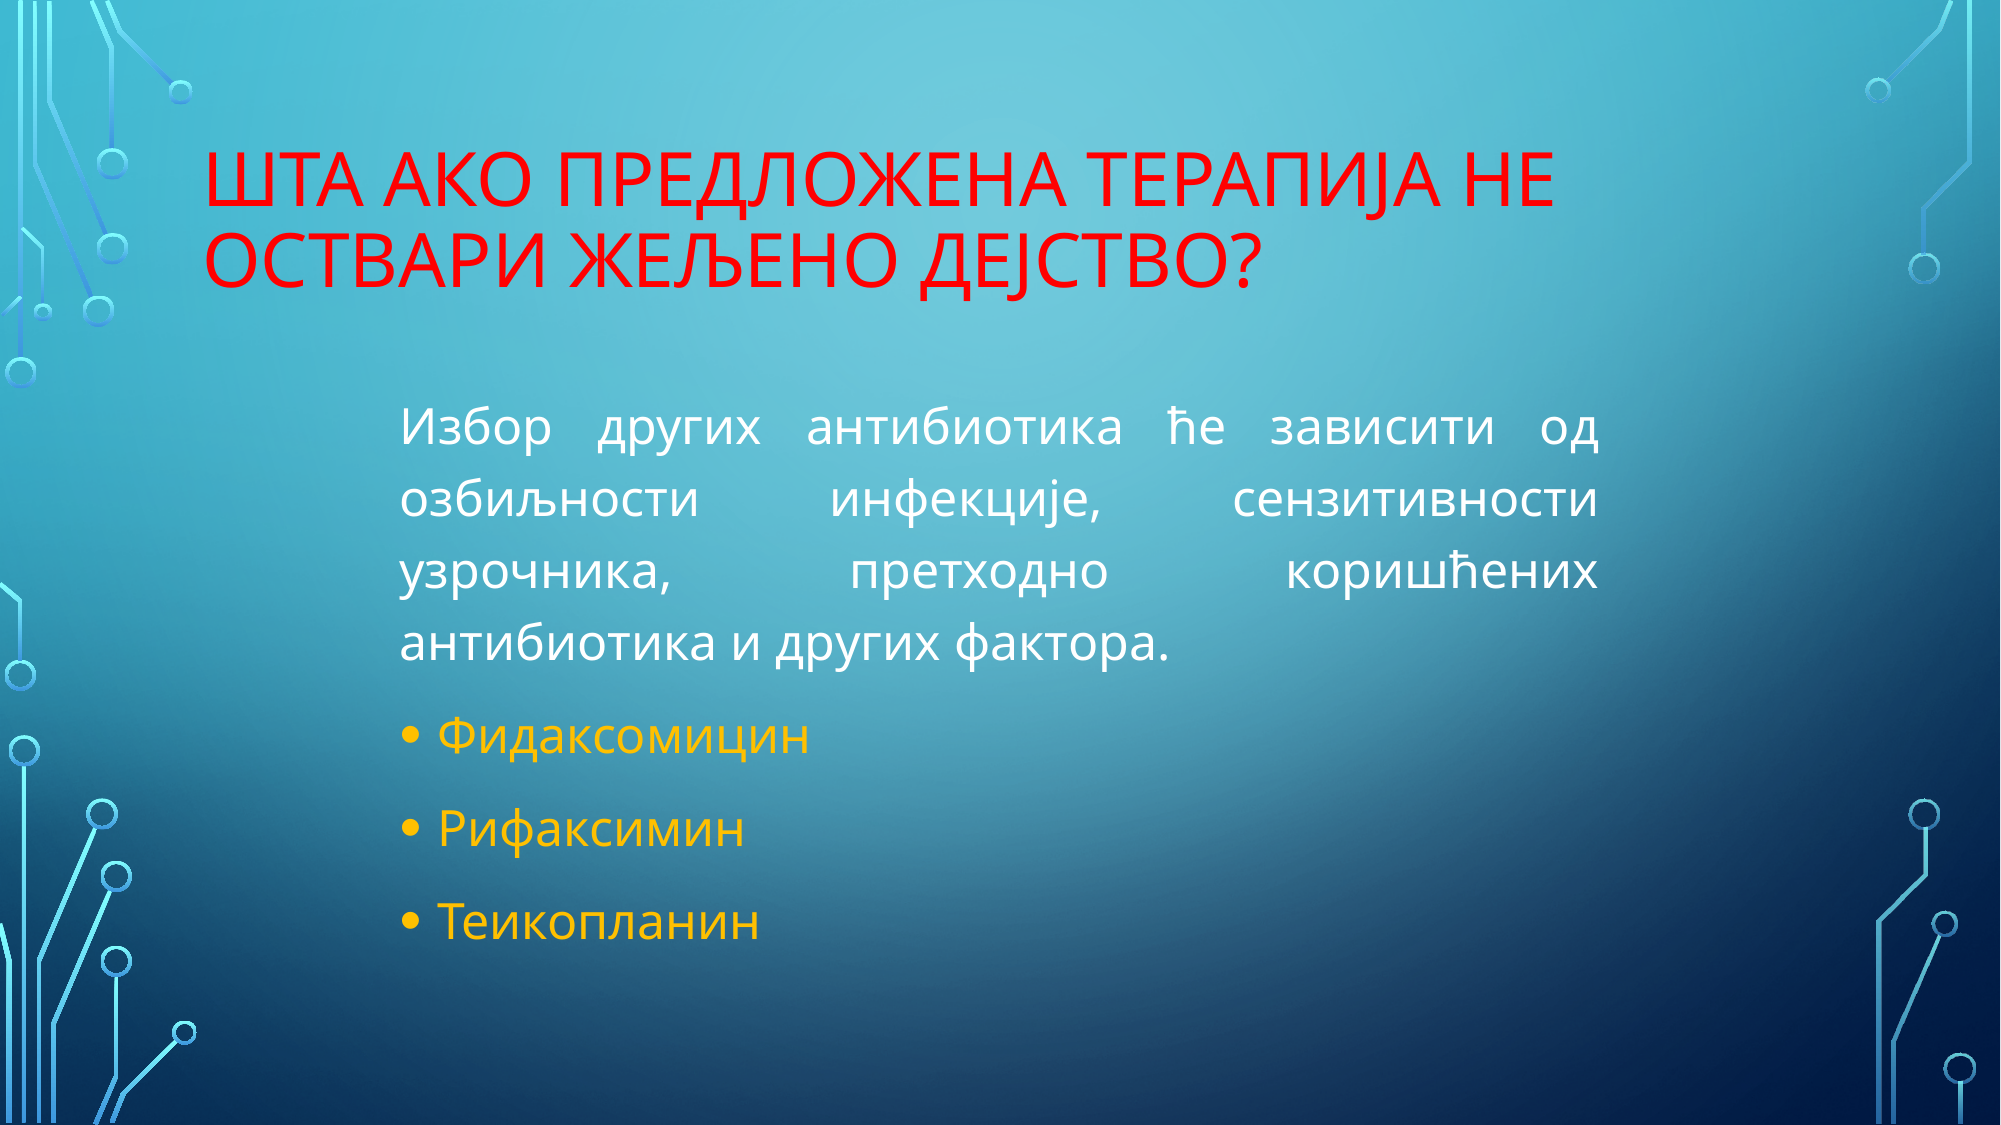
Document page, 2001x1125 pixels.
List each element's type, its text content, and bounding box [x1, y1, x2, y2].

list Избор других антибиотика ће зависити од озбиљности инфекције, сензитивности узрочника, претходно коришћених антибиотика и других фактора. Фидаксомицин Рифаксимин Теикопланин [384, 375, 1615, 1020]
title Шта ако предложена терапија не оствари жељено дејство? [187, 101, 1813, 344]
